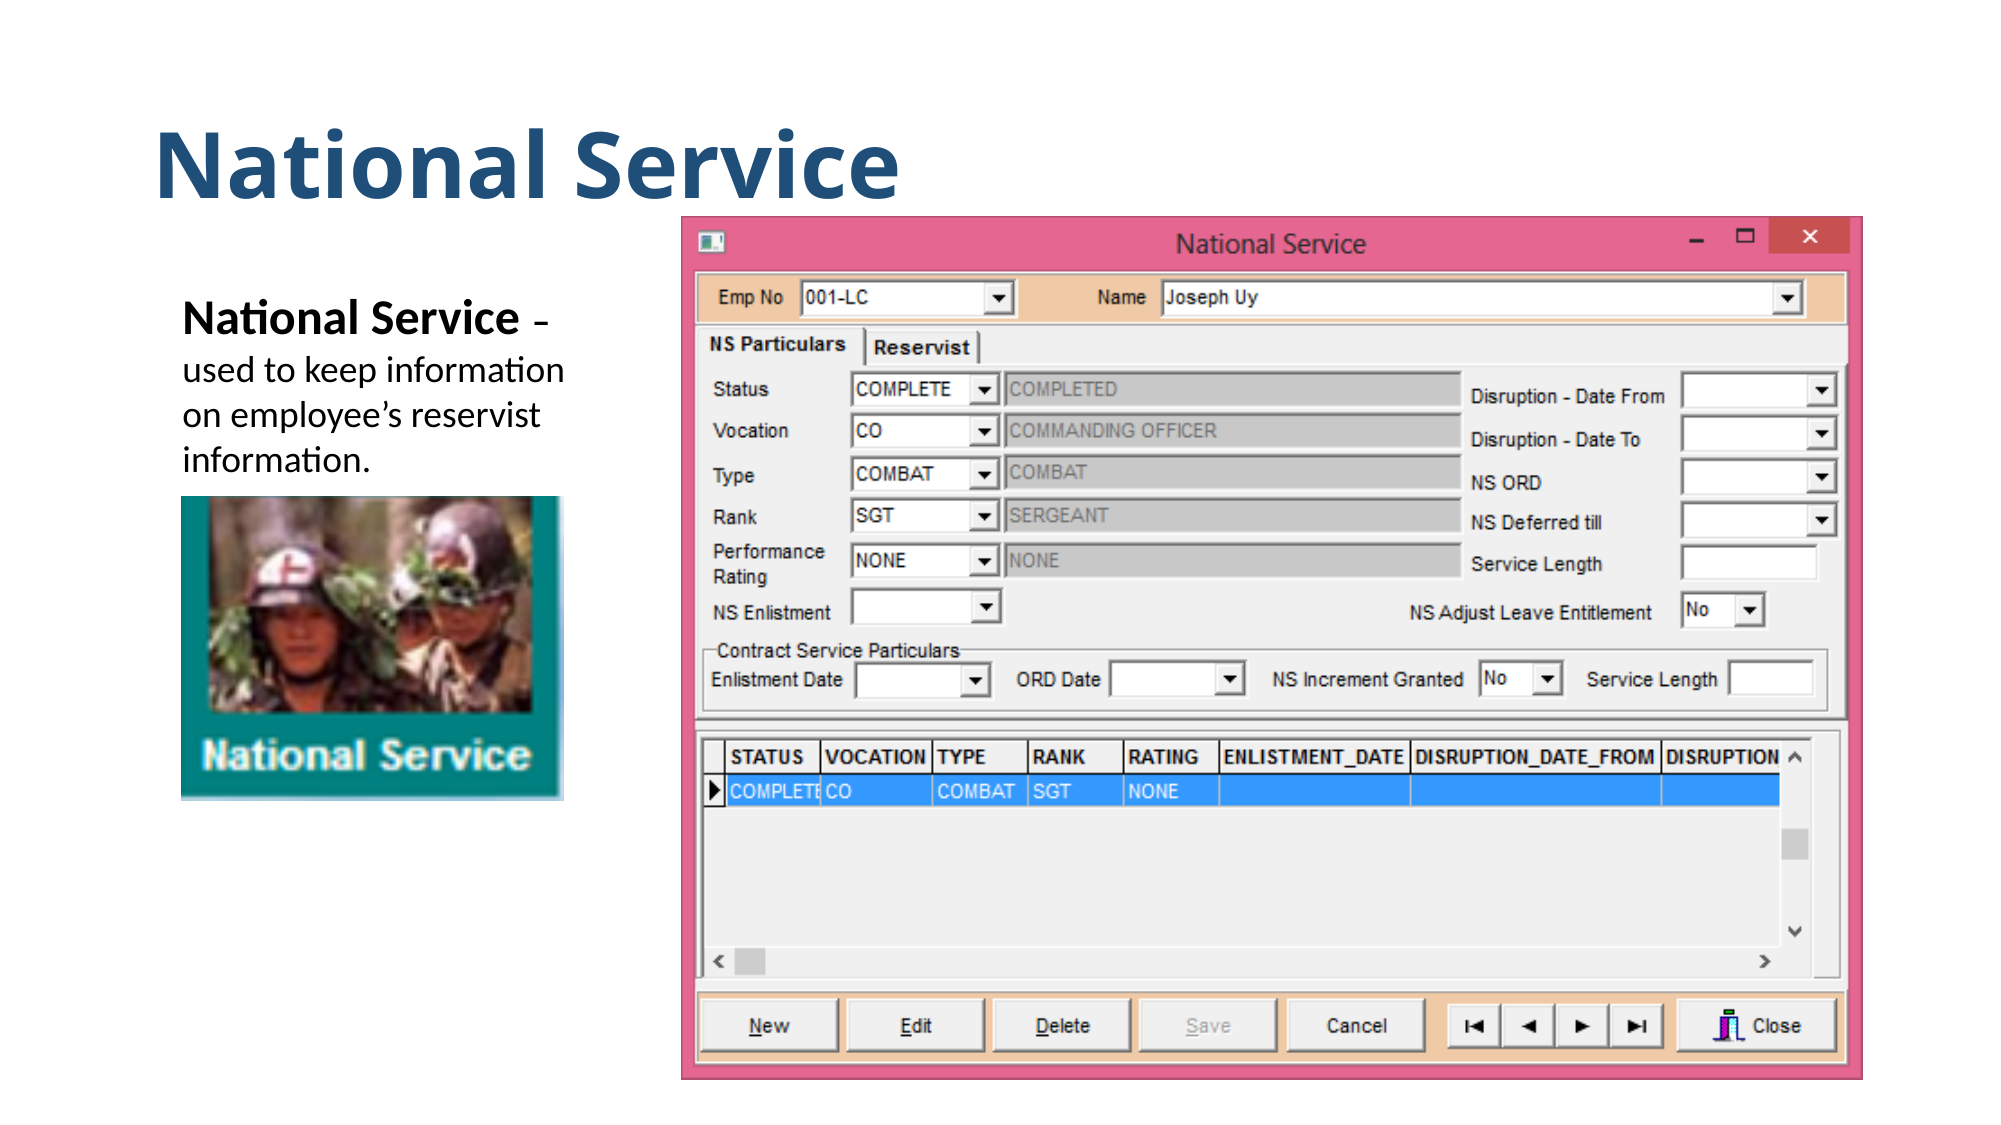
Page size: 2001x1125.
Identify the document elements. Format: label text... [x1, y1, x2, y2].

text_box National Service – used to keep information on employee’s reservist information. [167, 277, 618, 487]
title National Service [137, 59, 1863, 278]
picture [681, 216, 1863, 1081]
picture [181, 496, 564, 801]
